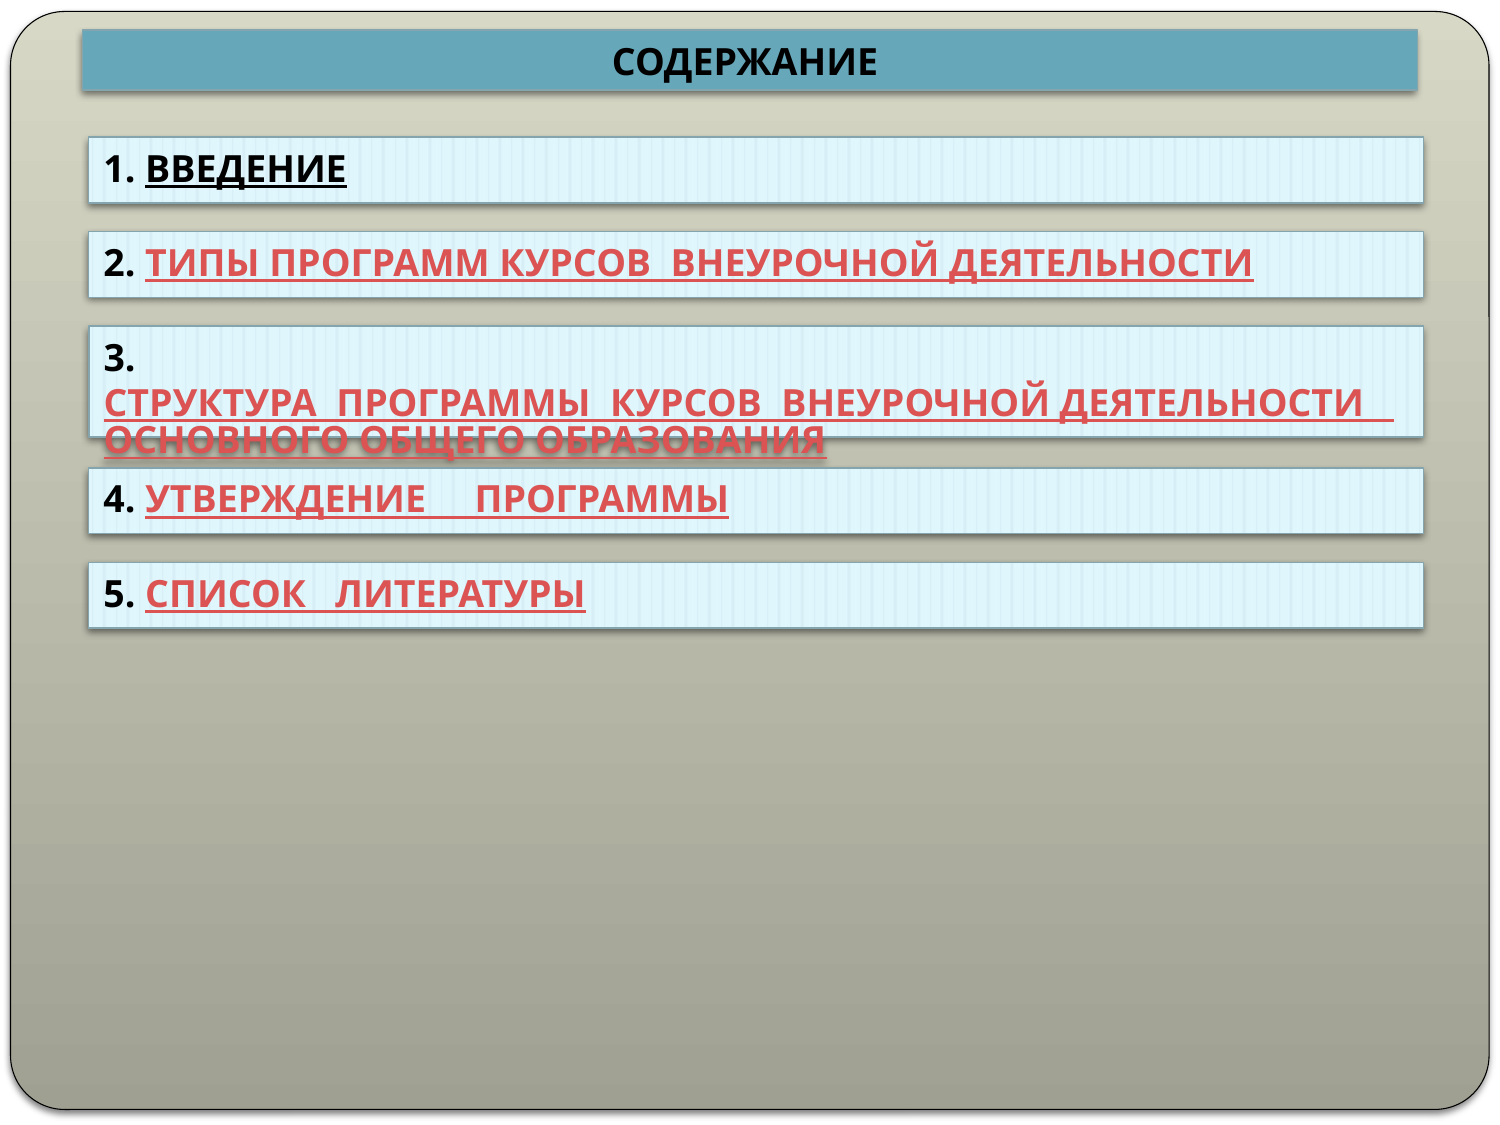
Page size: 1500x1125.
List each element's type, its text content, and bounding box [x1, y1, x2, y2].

text_box 2. ТИПЫ ПРОГРАММ КУРСОВ ВНЕУРОЧНОЙ ДЕЯТЕЛЬНОСТИ [88, 231, 1424, 298]
text_box 3. СТРУКТУРА ПРОГРАММЫ КУРСОВ ВНЕУРОЧНОЙ ДЕЯТЕЛЬНОСТИ ОСНОВНОГО ОБЩЕГО ОБРАЗОВАНИЯ [88, 325, 1424, 438]
text_box СОДЕРЖАНИЕ [82, 29, 1418, 91]
text_box 1. ВВЕДЕНИЕ [88, 136, 1424, 204]
text_box 4. УТВЕРЖДЕНИЕ ПРОГРАММЫ [88, 467, 1424, 534]
text_box 5. СПИСОК ЛИТЕРАТУРЫ [88, 562, 1424, 629]
text_box [35, 105, 1453, 166]
